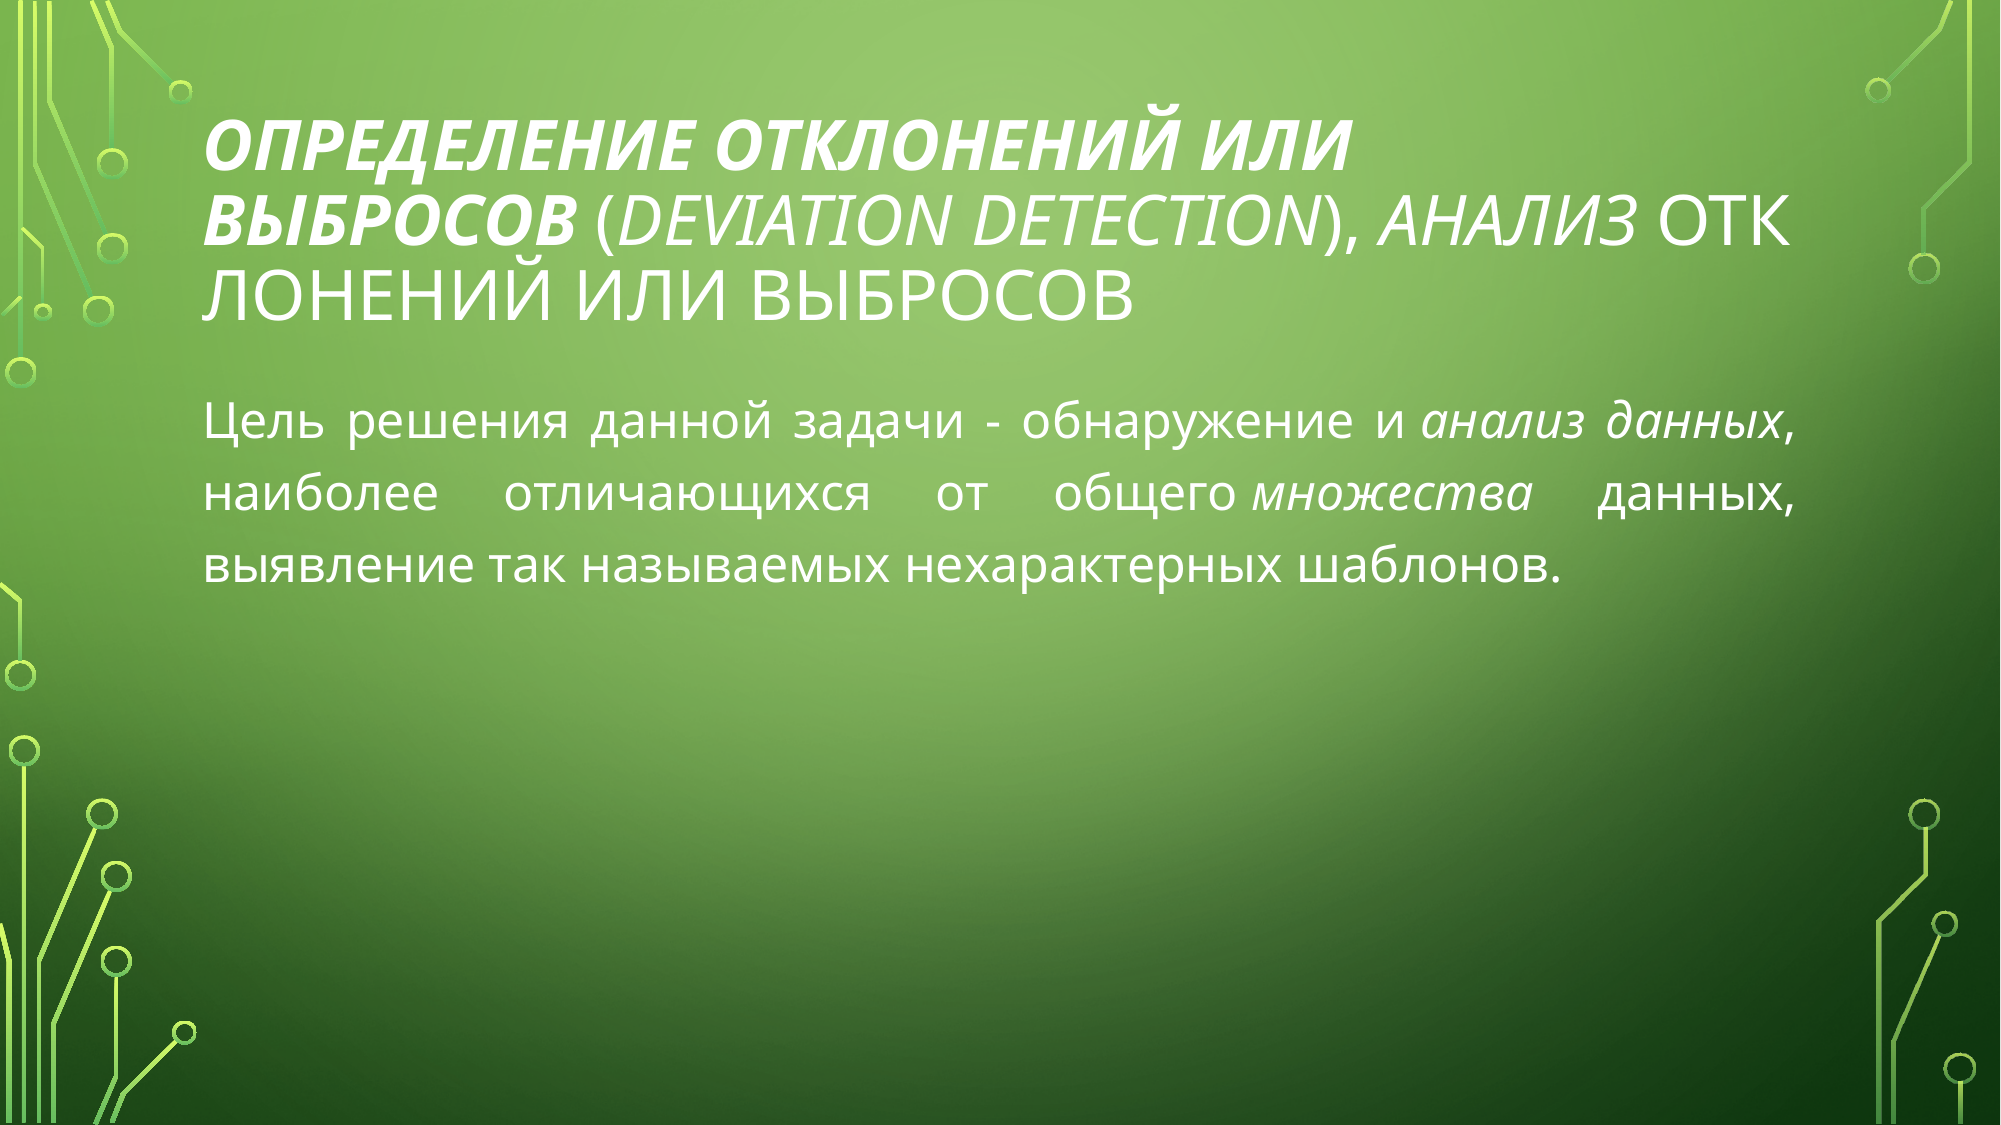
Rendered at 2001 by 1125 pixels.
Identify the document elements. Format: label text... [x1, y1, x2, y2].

list Цель решения данной задачи - обнаружение и анализ данных, наиболее отличающихся от общего множества данных, выявление так называемых нехарактерных шаблонов. [187, 369, 1813, 950]
title Определение отклонений или выбросов (Deviation Detection), анализ отклонений или выбросов [187, 101, 1813, 344]
